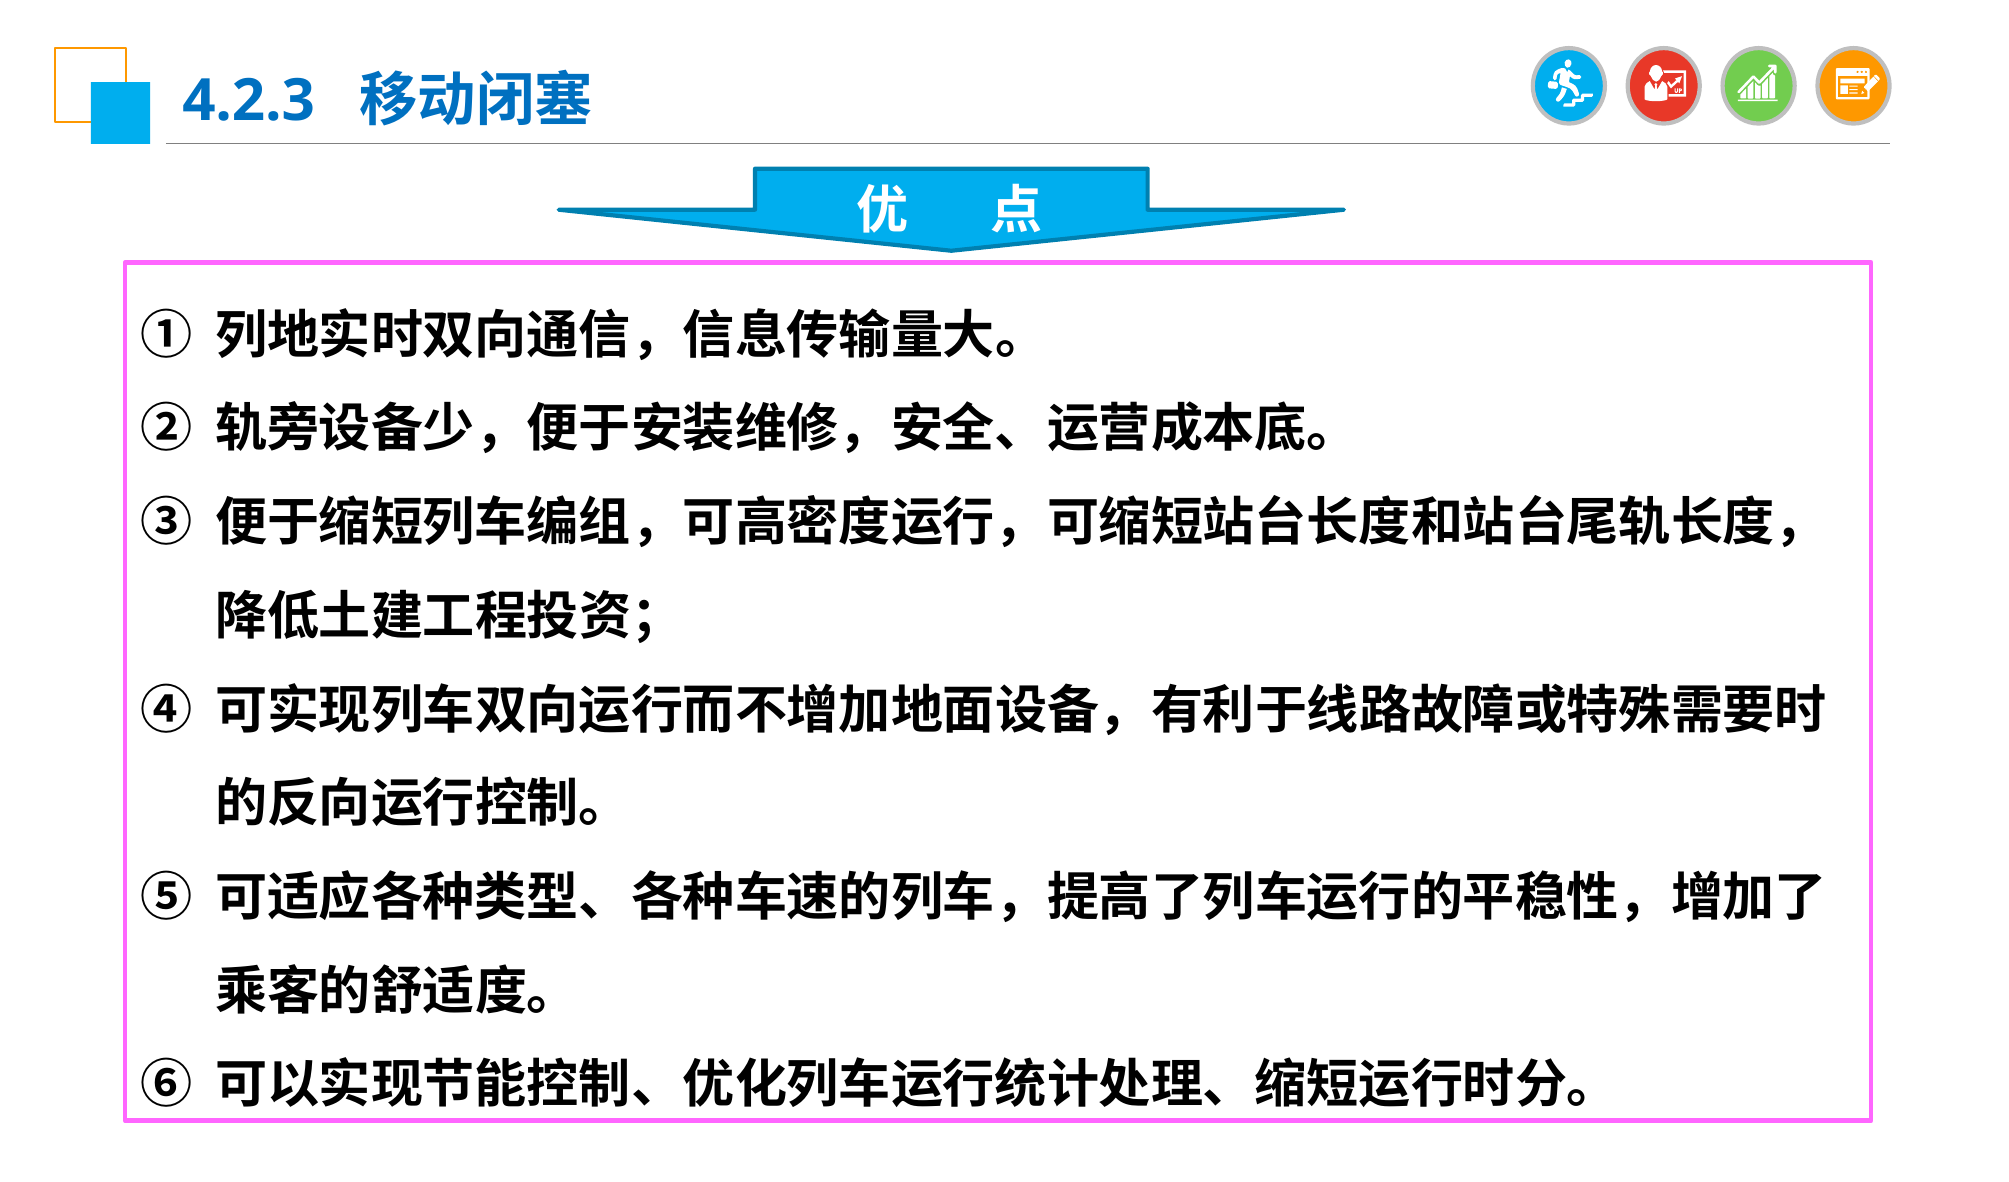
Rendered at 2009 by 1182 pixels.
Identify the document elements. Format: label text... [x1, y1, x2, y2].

text_box [885, 246, 1017, 253]
text_box 列地实时双向通信，信息传输量大。 轨旁设备少，便于安装维修，安全、运营成本底。 便于缩短列车编组，可高密度运行，可缩短站台长度和站台尾轨长度，降低土建工程投资； 可实现列车双向运行而不增加地面设备，有利于线路故障或特殊需要时的反向运行控制。 可适应各种类型、各种车速的列车，提高了列车运行的平稳性，增加了乘客的舒适度。 可以实现节能控制、优化列车运行统计处理、缩短运行时分。 [125, 262, 1872, 1121]
text_box [556, 166, 1346, 242]
text_box 4.2.3 移动闭塞 [161, 51, 614, 142]
text_box 优 点 [841, 168, 1058, 246]
